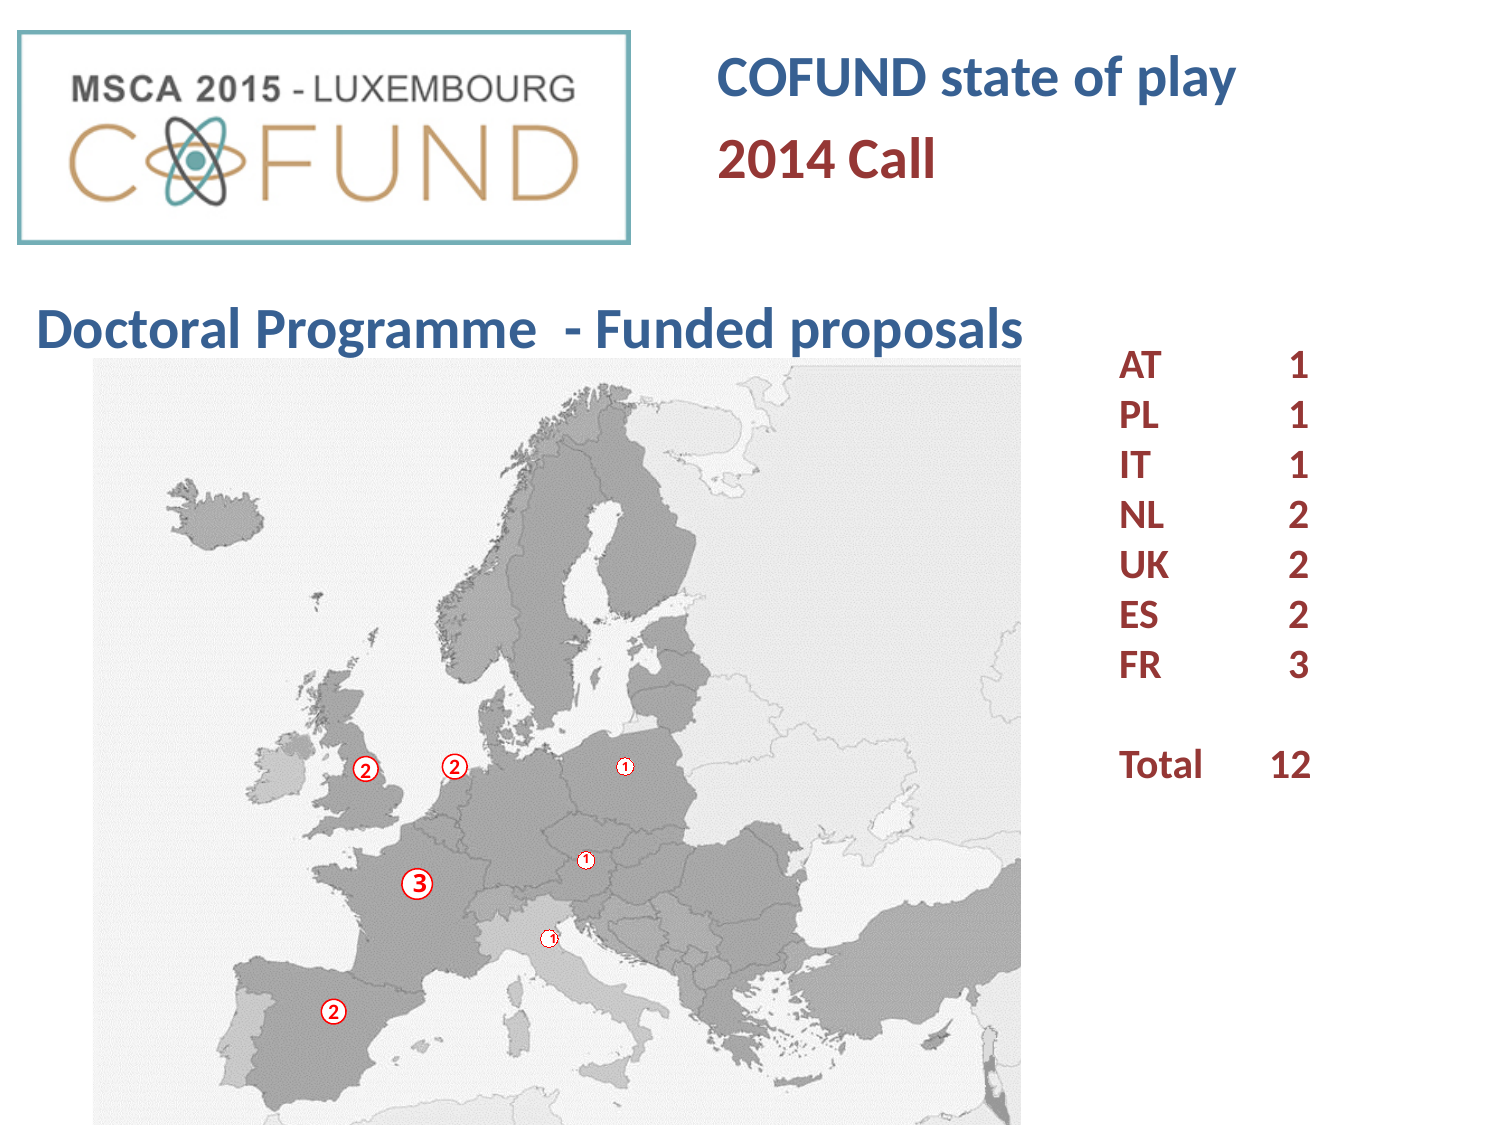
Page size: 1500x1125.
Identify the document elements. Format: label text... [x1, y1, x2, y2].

text_box COFUND state of play 2014 Call [702, 30, 1483, 245]
picture [17, 30, 631, 246]
text_box AT 1 PL 1 IT 1 NL 2 UK 2 ES 2 FR 3 Total 12 [1104, 329, 1379, 795]
text_box Doctoral Programme - Funded proposals [36, 290, 1134, 428]
picture [92, 358, 1022, 1125]
